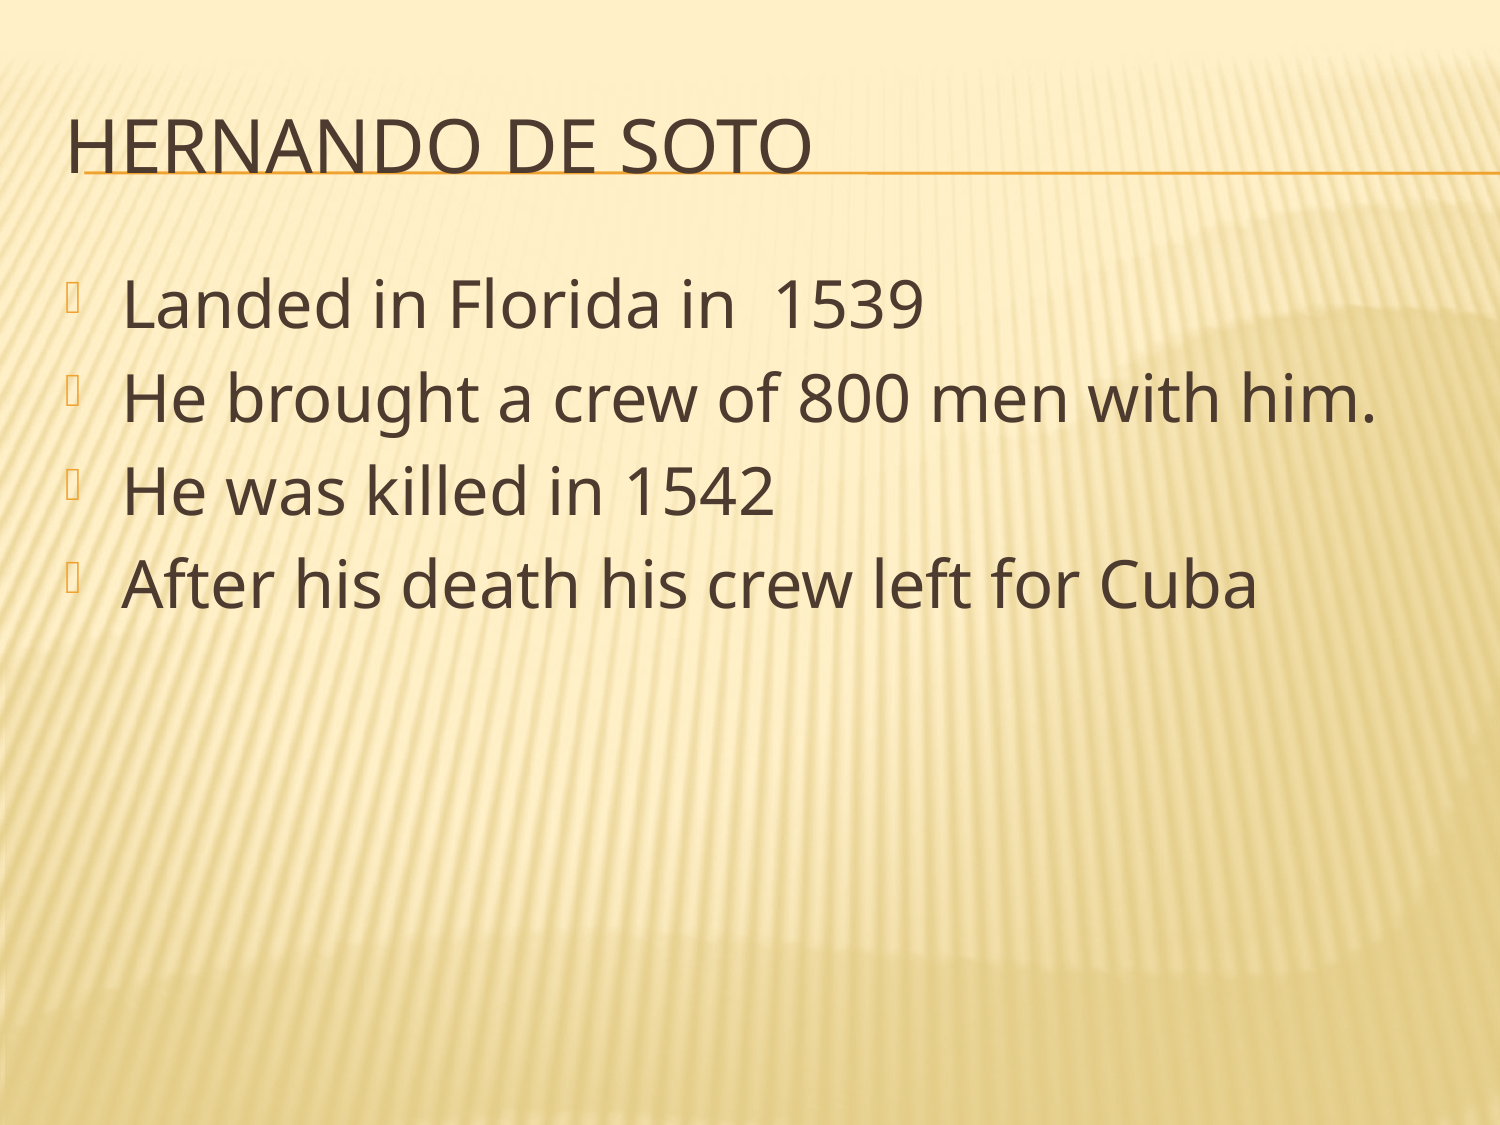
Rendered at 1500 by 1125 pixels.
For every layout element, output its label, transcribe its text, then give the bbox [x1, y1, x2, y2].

title Hernando De Soto [50, 75, 1475, 213]
list Landed in Florida in 1539 He brought a crew of 800 men with him. He was killed in 1542 After his death his crew left for Cuba [50, 254, 1475, 998]
